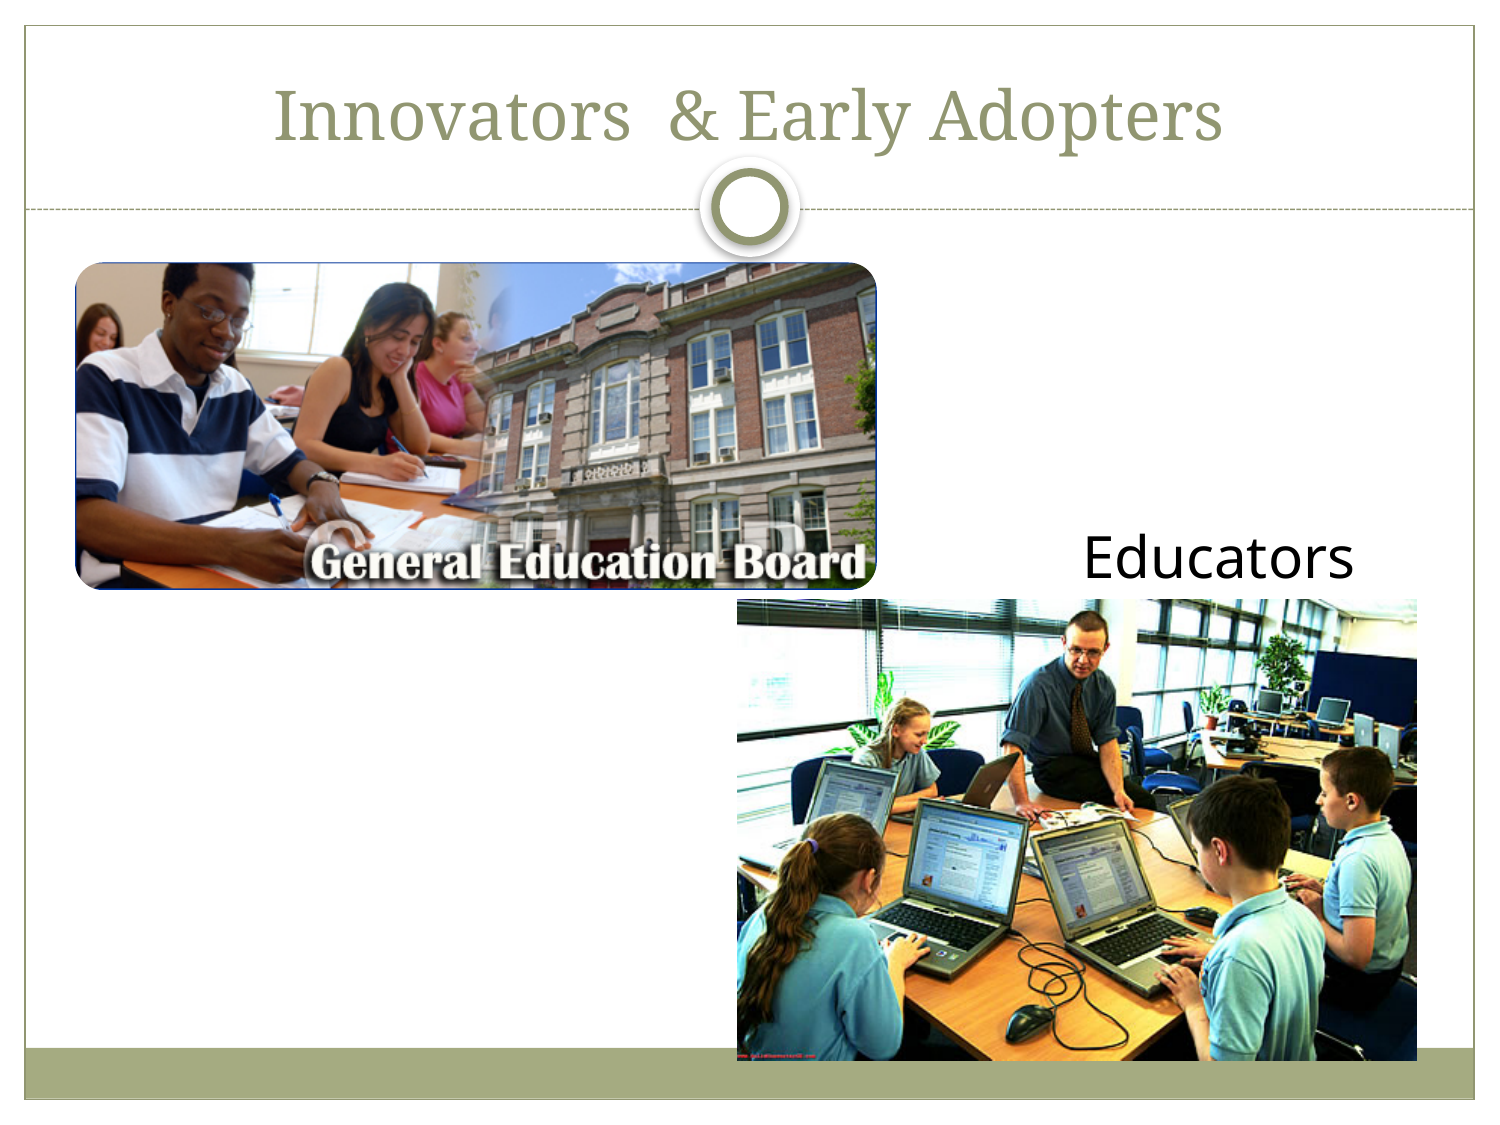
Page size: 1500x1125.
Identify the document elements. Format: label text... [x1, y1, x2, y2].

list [74, 262, 877, 591]
title Innovators & Early Adopters [49, 37, 1450, 162]
text_box Educators [937, 512, 1500, 598]
picture [737, 599, 1417, 1061]
